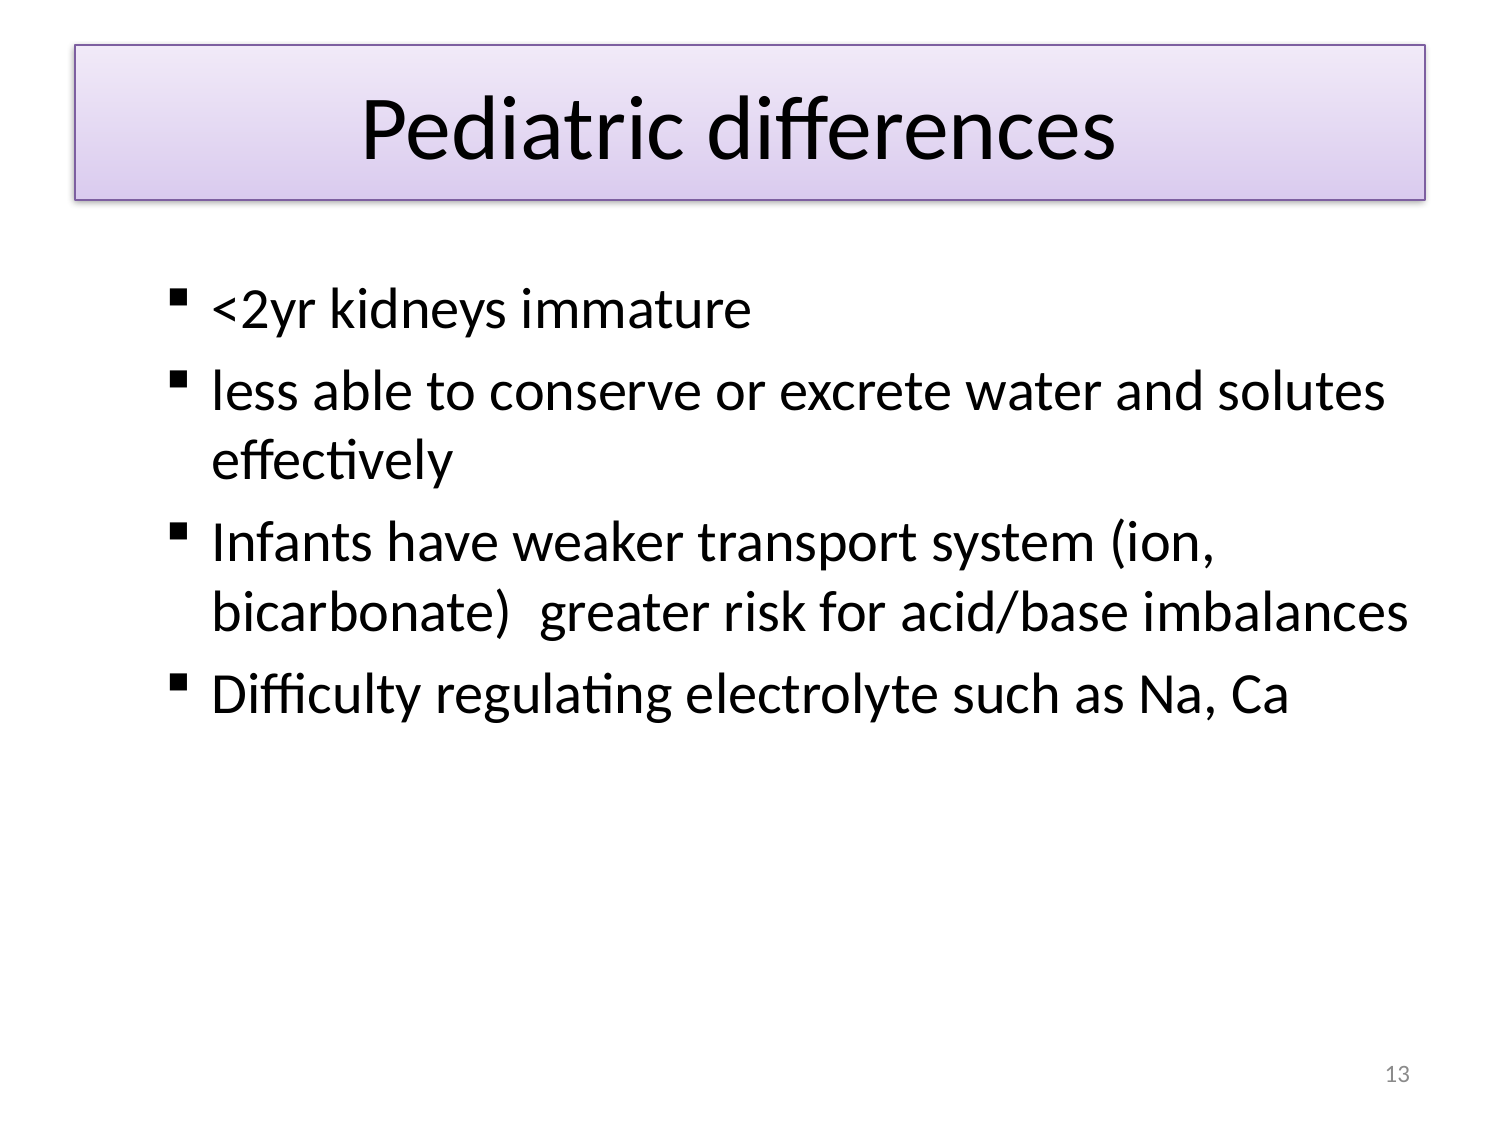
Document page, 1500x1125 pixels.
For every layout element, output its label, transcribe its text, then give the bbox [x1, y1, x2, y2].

slide_number 13 [1074, 1042, 1425, 1103]
list <2yr kidneys immature less able to conserve or excrete water and solutes effectively Infants have weaker transport system (ion, bicarbonate) greater risk for acid/base imbalances Difficulty regulating electrolyte such as Na, Ca [75, 262, 1425, 1005]
title Pediatric differences [74, 44, 1426, 201]
